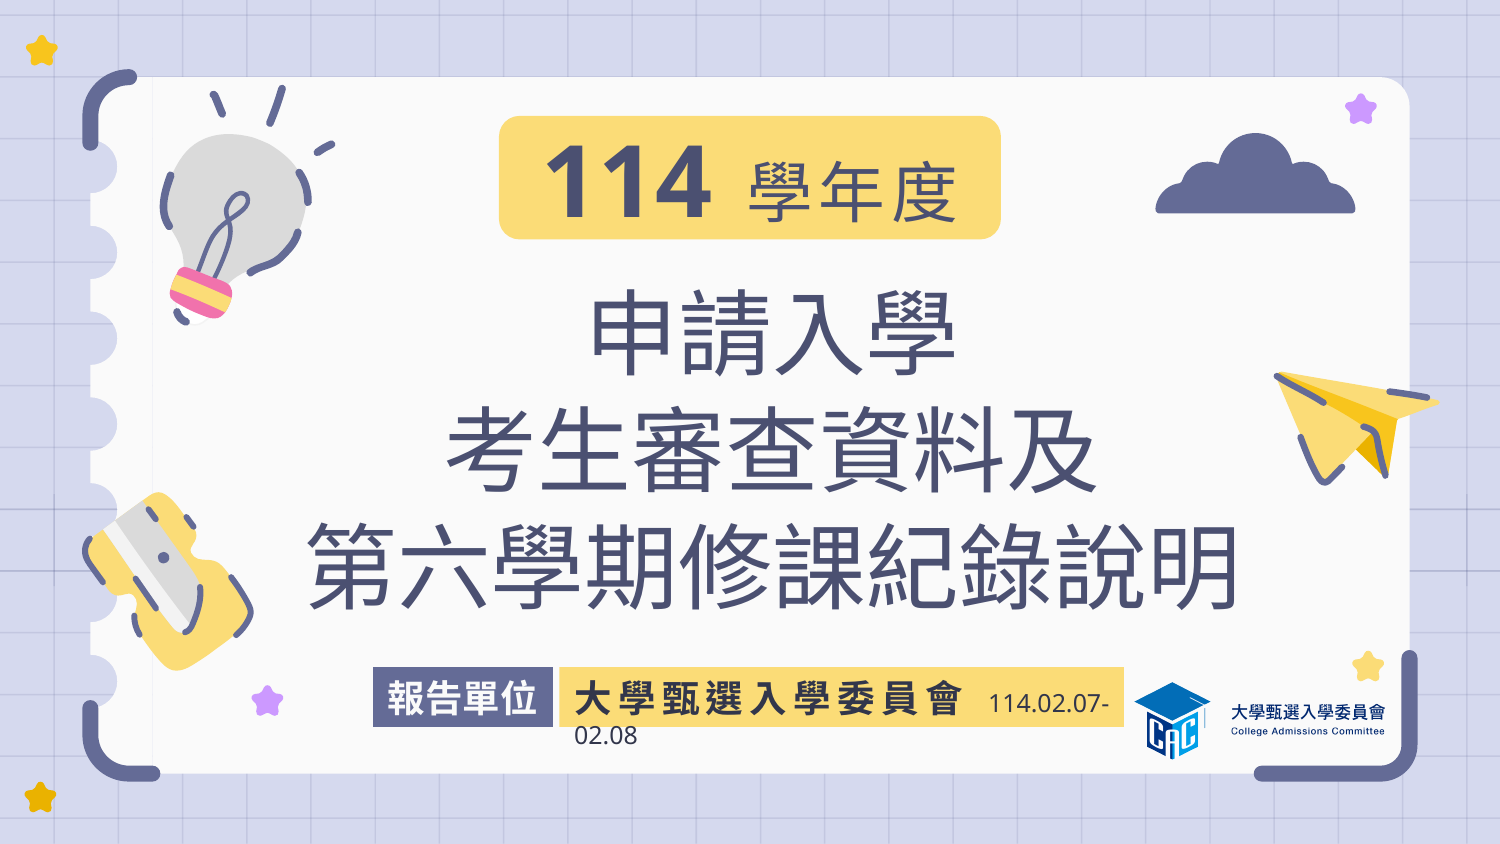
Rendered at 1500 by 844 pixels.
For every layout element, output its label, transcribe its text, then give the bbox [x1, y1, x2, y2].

text_box 大學甄選入學委員會 114.02.07- 02.08 [559, 667, 1124, 727]
text_box 報告單位 [373, 667, 553, 727]
text_box 114 學年度 [498, 115, 1001, 240]
title 申請入學 考生審查資料及 第六學期修課紀錄說明 [284, 215, 1260, 629]
picture [1134, 682, 1386, 760]
